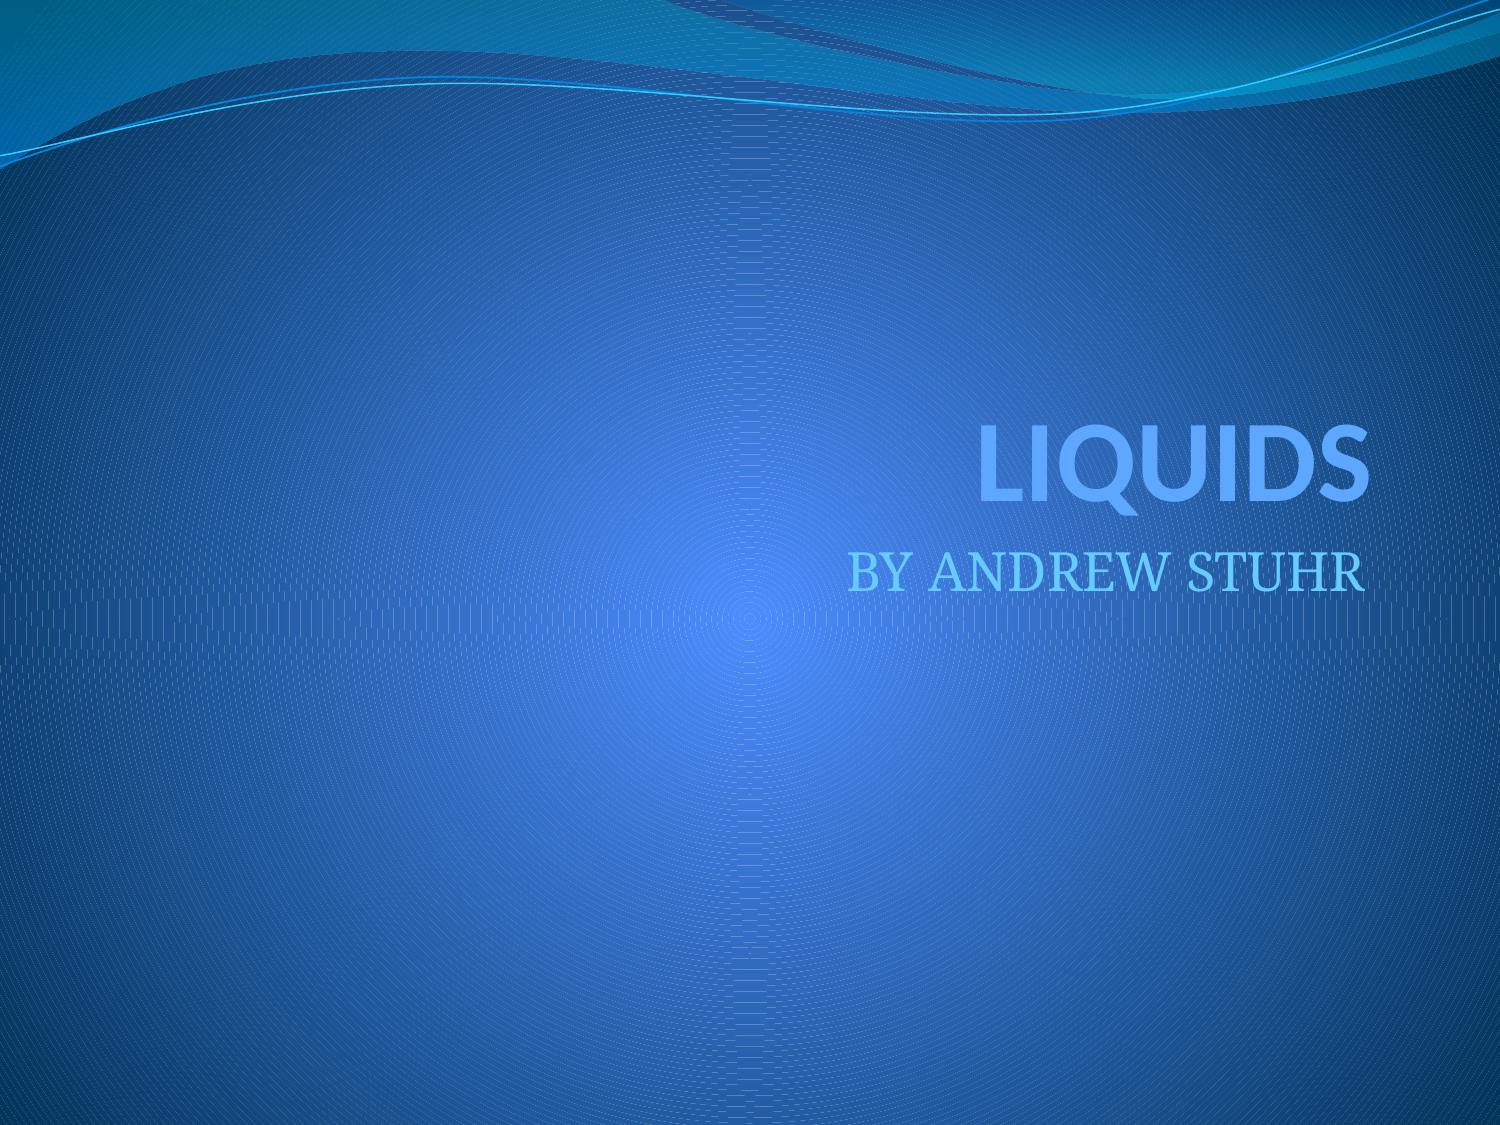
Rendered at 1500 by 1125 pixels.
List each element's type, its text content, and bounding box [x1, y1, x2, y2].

subtitle BY ANDREW STUHR [87, 529, 1376, 818]
title LIQUIDS [87, 224, 1376, 525]
